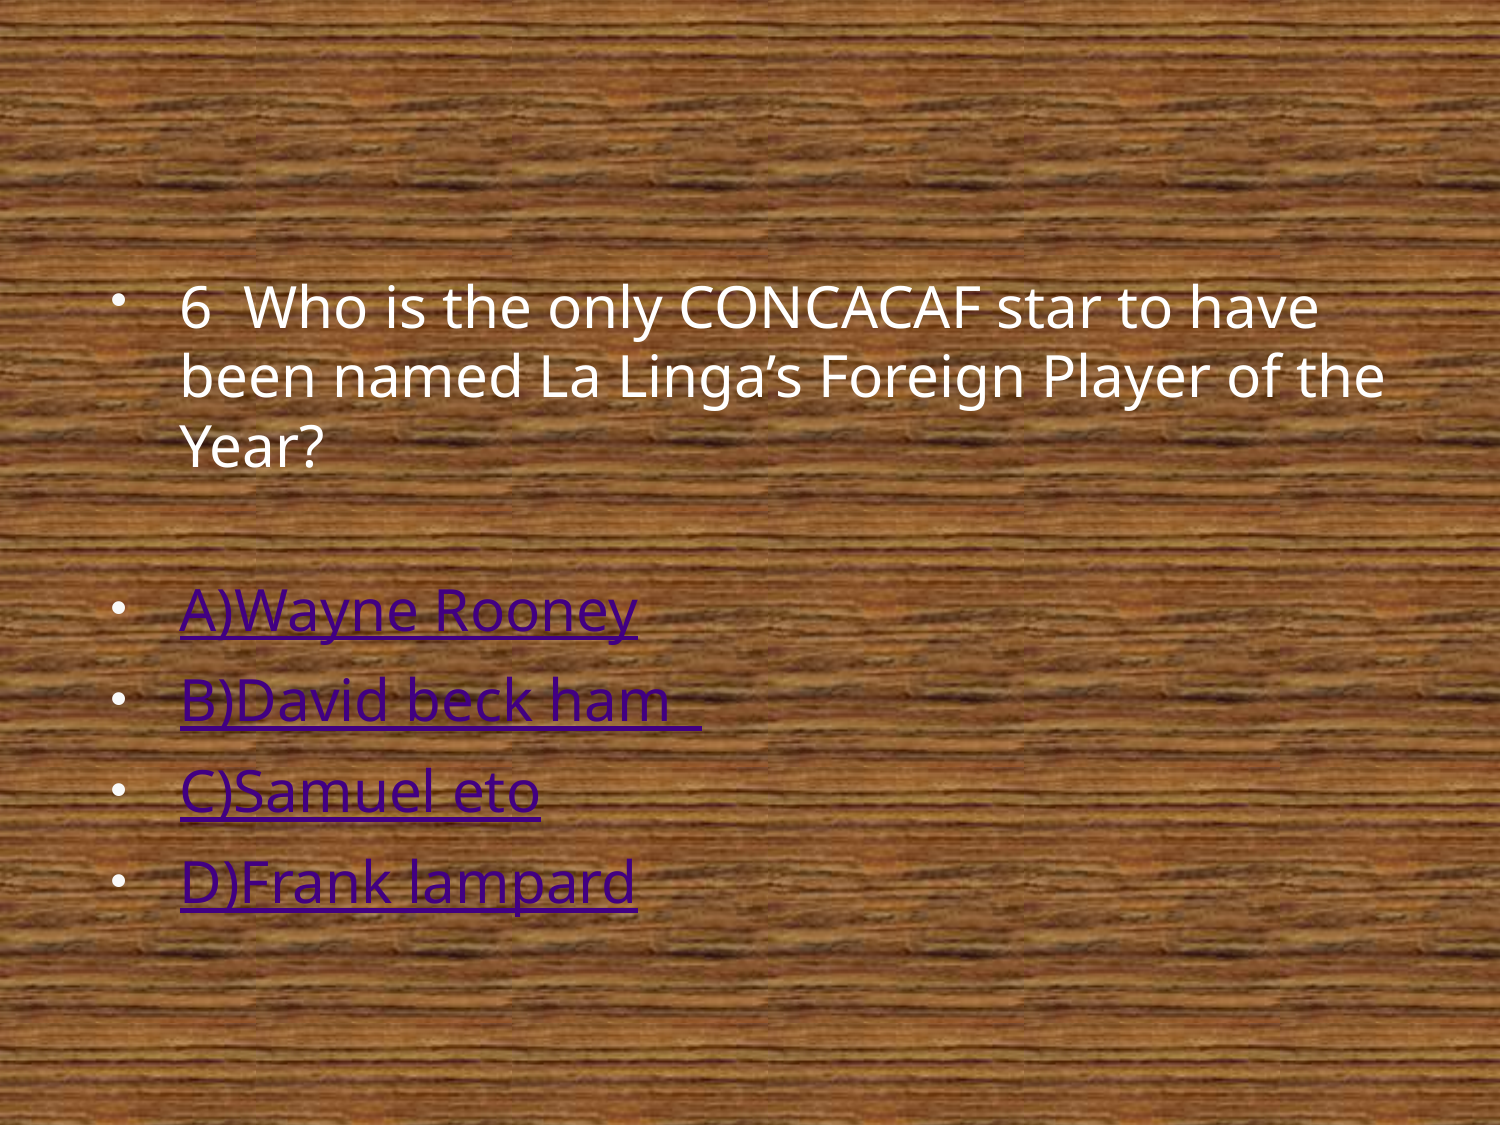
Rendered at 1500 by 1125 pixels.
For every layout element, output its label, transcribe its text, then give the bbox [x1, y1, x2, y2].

picture [0, 0, 1500, 1125]
list 6 Who is the only CONCACAF star to have been named La Linga’s Foreign Player of the Year? A)Wayne Rooney B)David beck ham C)Samuel eto D)Frank lampard [75, 262, 1425, 1035]
